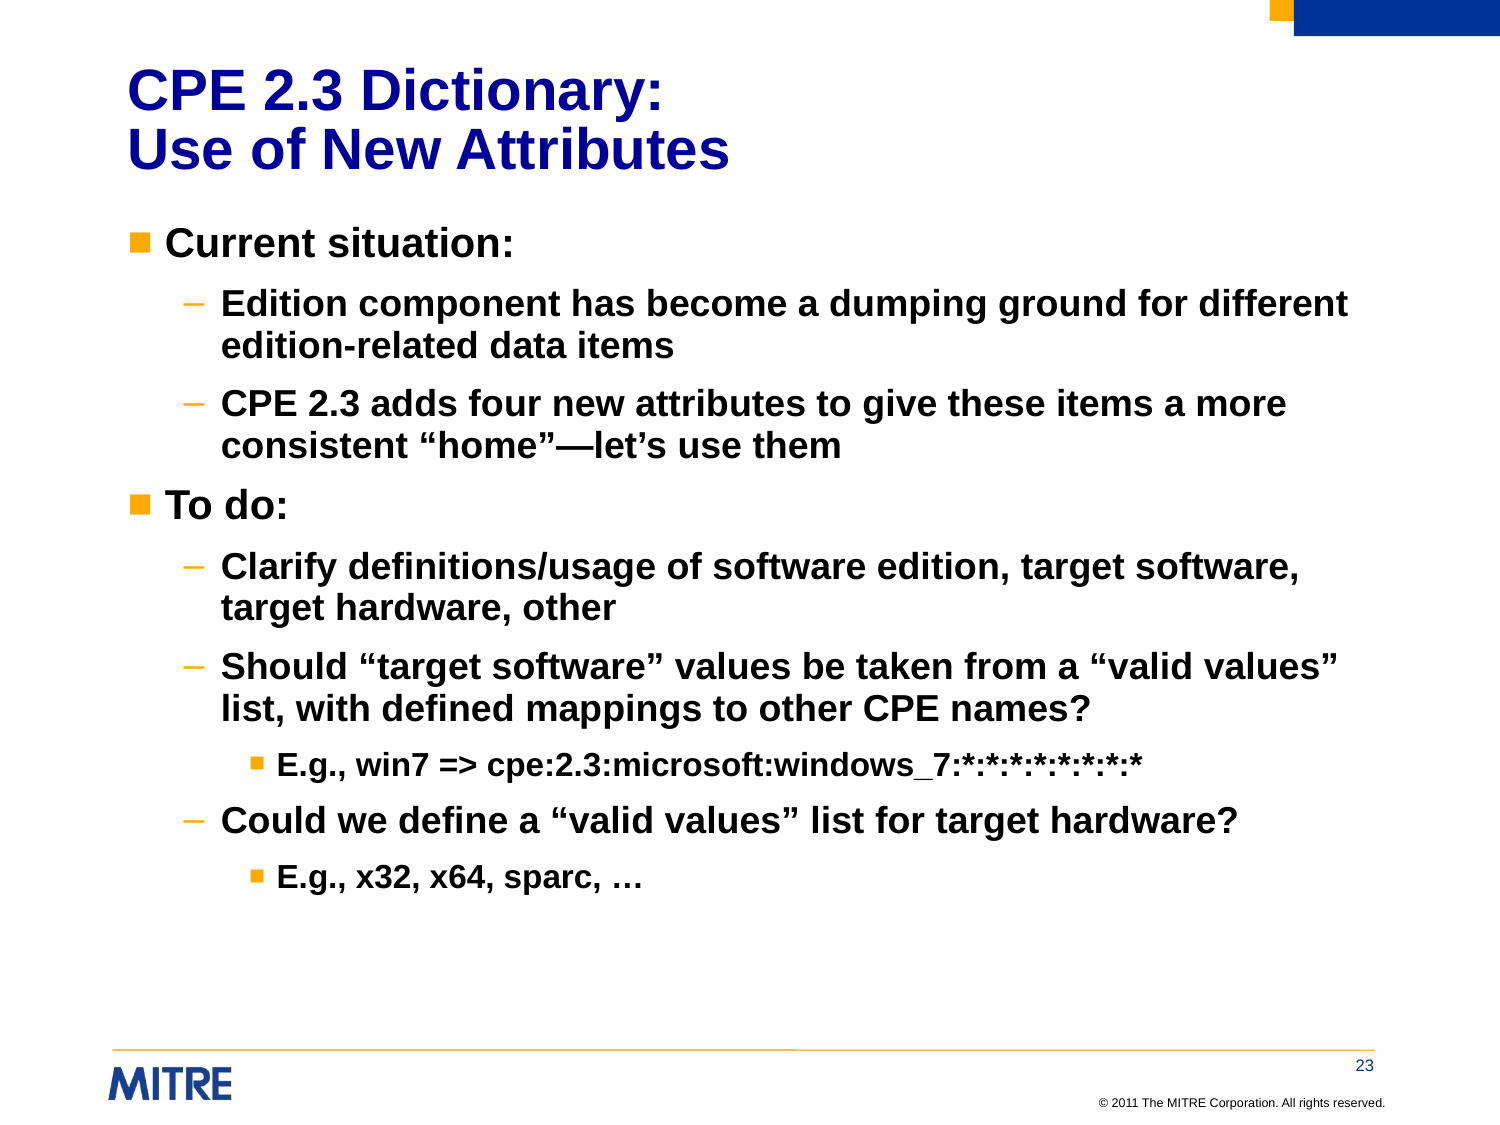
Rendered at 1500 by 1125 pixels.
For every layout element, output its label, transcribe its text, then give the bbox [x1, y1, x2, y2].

slide_number 23 [1301, 1049, 1390, 1076]
picture [103, 1064, 236, 1106]
title CPE 2.3 Dictionary: Use of New Attributes [112, 45, 1375, 200]
list Current situation: Edition component has become a dumping ground for different edition-related data items CPE 2.3 adds four new attributes to give these items a more consistent “home”—let’s use them To do: Clarify definitions/usage of software edition, target software, target hardware, other Should “target software” values be taken from a “valid values” list, with defined mappings to other CPE names? E.g., win7 => cpe:2.3:microsoft:windows_7:*:*:*:*:*:*:*:* Could we define a “valid values” list for target hardware? E.g., x32, x64, sparc, … [112, 212, 1376, 1015]
